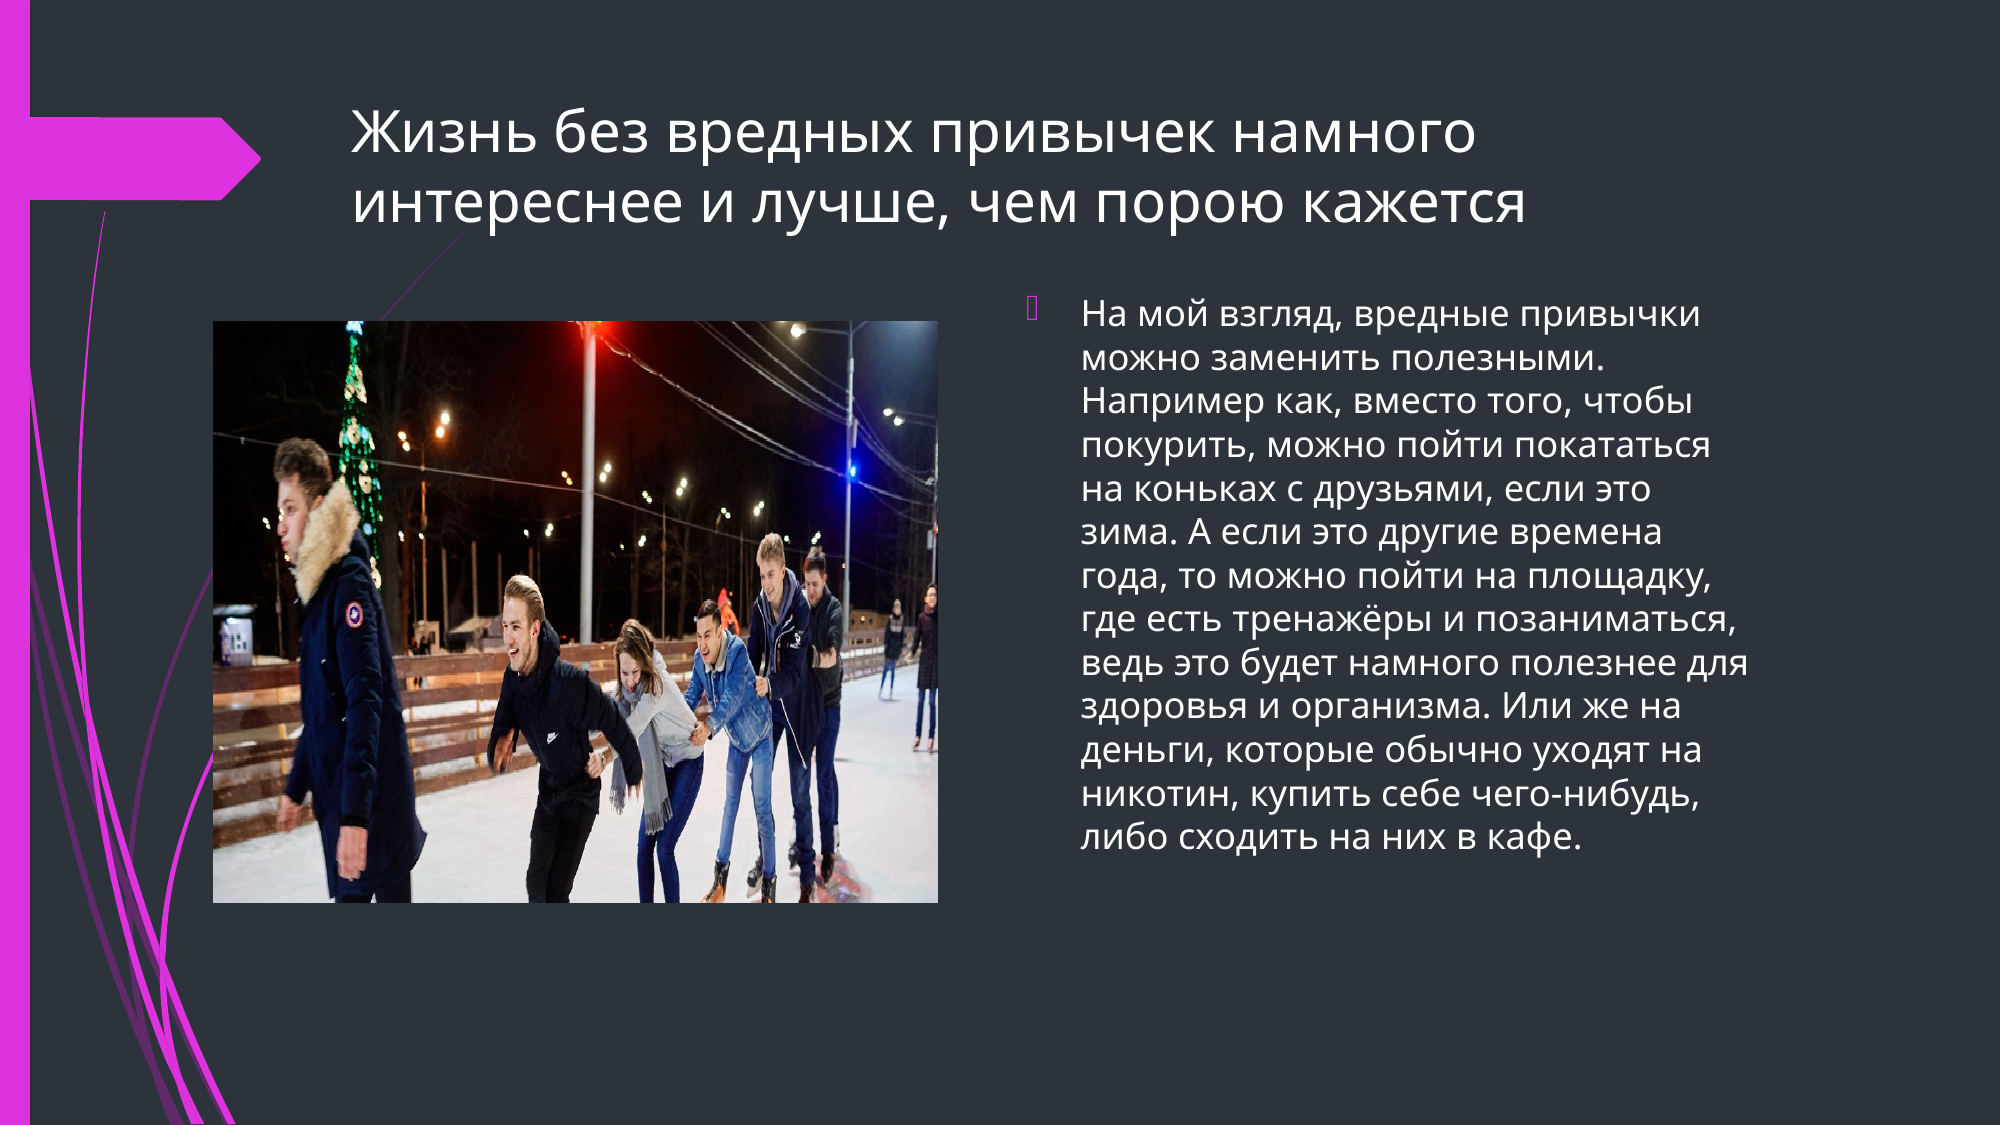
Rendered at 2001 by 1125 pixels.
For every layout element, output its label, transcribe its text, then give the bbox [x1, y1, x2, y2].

list На мой взгляд, вредные привычки можно заменить полезными. Например как, вместо того, чтобы покурить, можно пойти покататься на коньках с друзьями, если это зима. А если это другие времена года, то можно пойти на площадку, где есть тренажёры и позаниматься, ведь это будет намного полезнее для здоровья и организма. Или же на деньги, которые обычно уходят на никотин, купить себе чего-нибудь, либо сходить на них в кафе. [1010, 282, 1769, 903]
picture [212, 321, 938, 903]
title Жизнь без вредных привычек намного интереснее и лучше, чем порою кажется [336, 86, 1799, 297]
